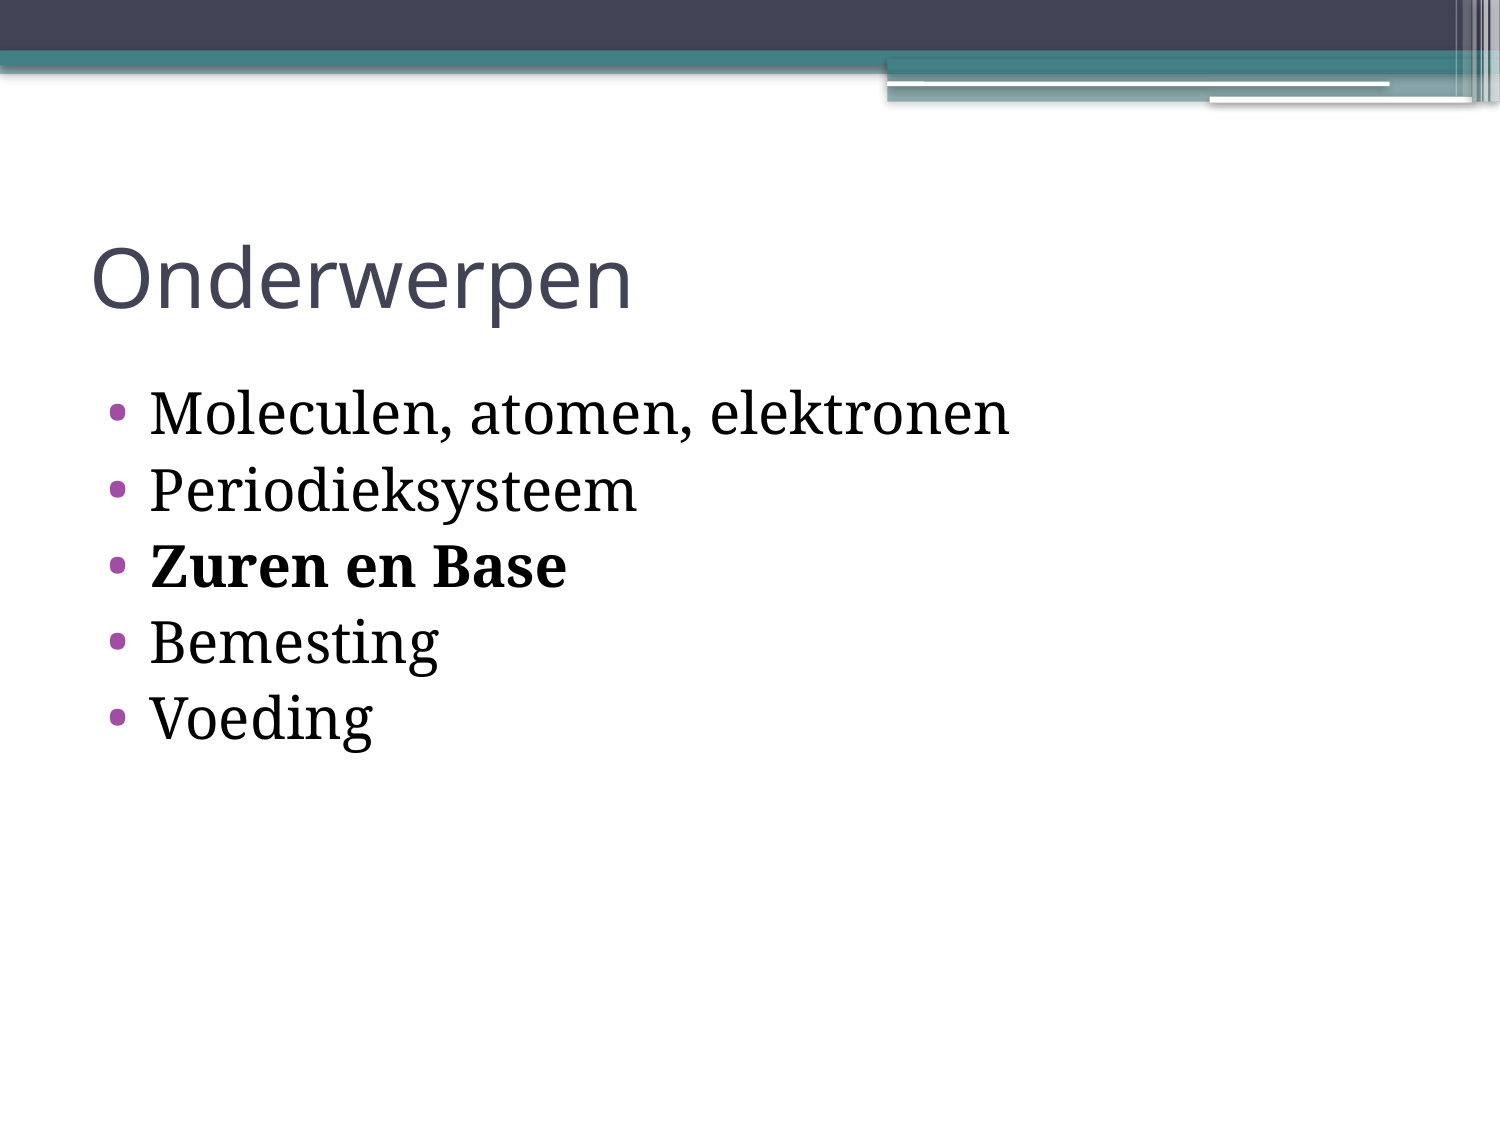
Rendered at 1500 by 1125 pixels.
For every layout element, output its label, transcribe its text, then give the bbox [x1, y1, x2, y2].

list Moleculen, atomen, elektronen Periodieksysteem Zuren en Base Bemesting Voeding [75, 368, 1425, 1079]
title Onderwerpen [75, 187, 1425, 363]
